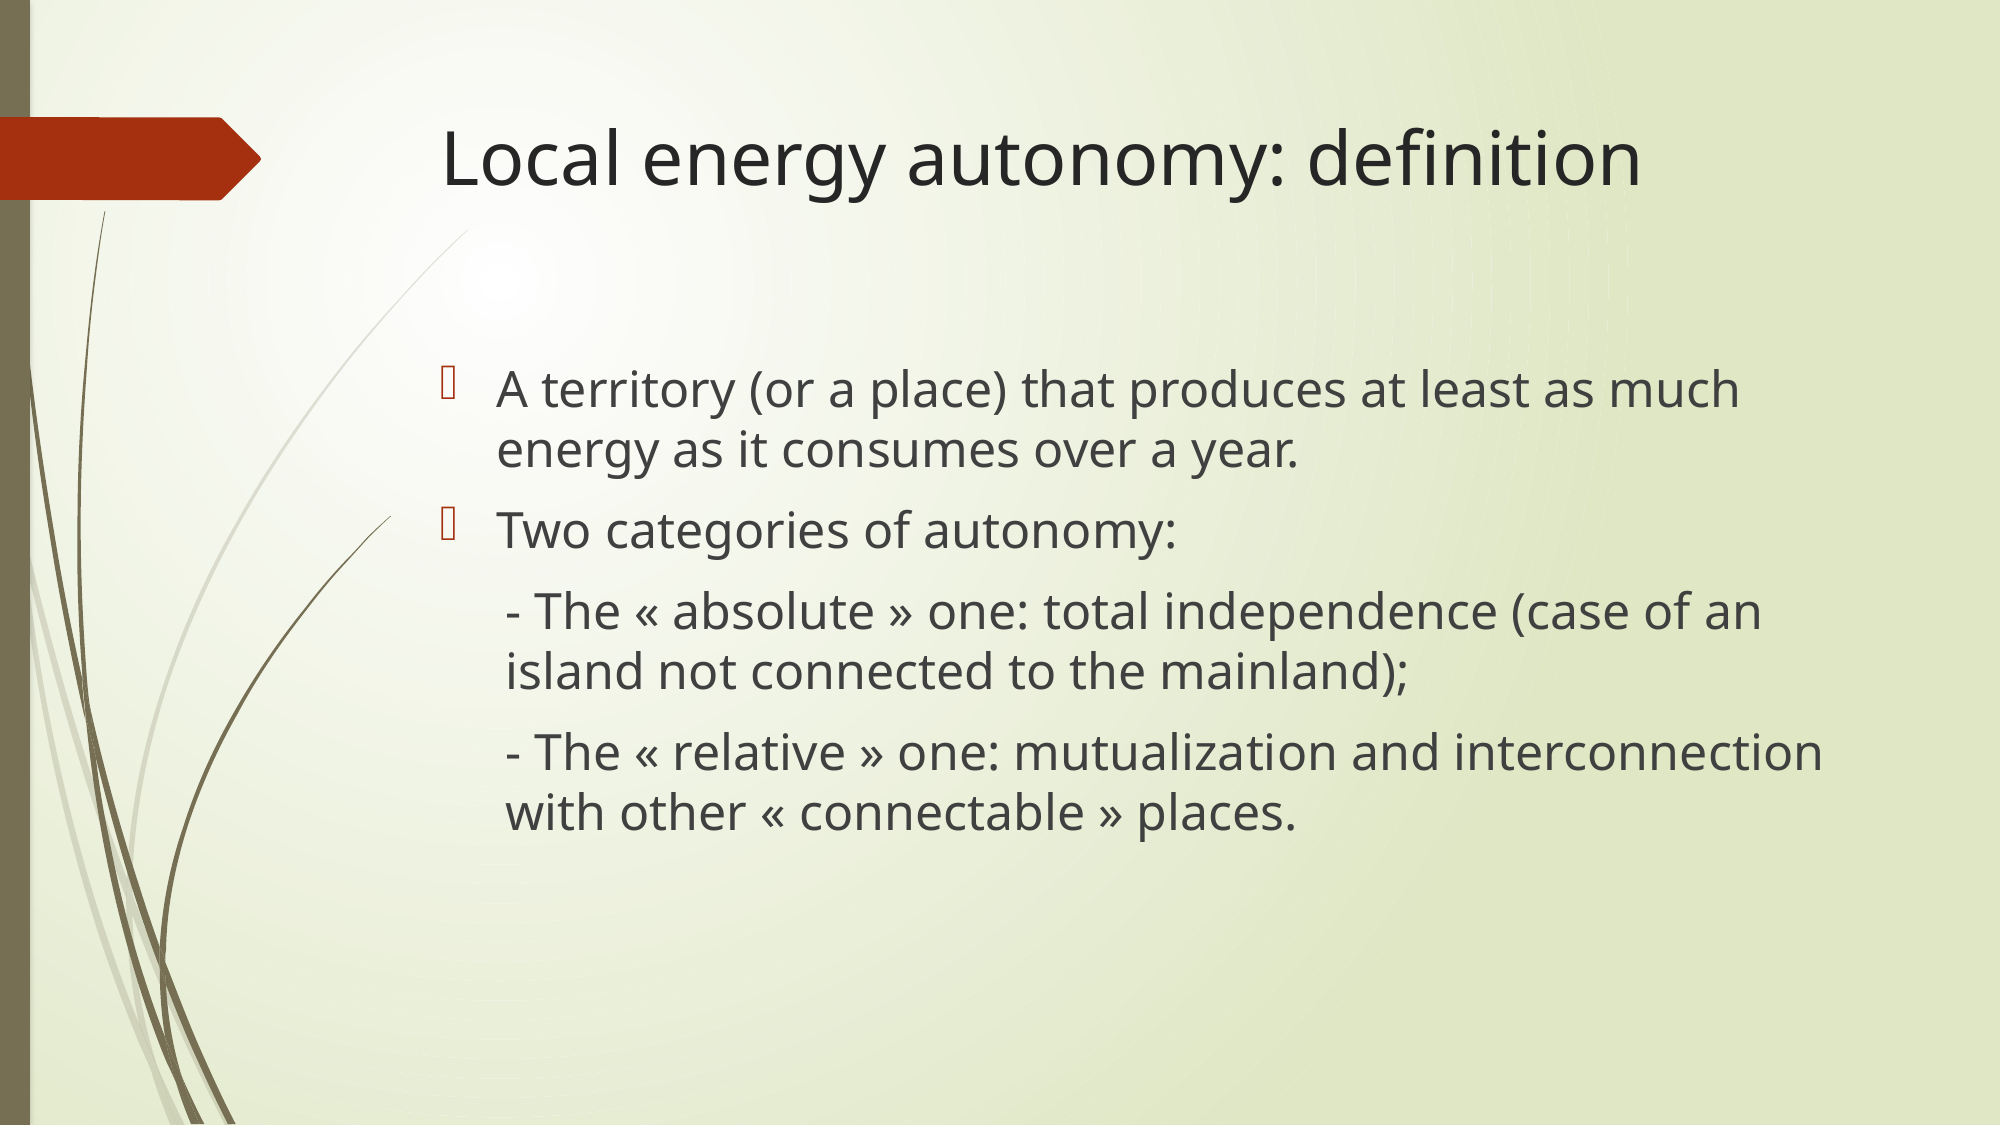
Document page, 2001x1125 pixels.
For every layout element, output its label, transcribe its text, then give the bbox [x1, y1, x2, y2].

list A territory (or a place) that produces at least as much energy as it consumes over a year. Two categories of autonomy: - The « absolute » one: total independence (case of an island not connected to the mainland); - The « relative » one: mutualization and interconnection with other « connectable » places. [424, 350, 1888, 970]
title Local energy autonomy: definition [425, 102, 1888, 313]
